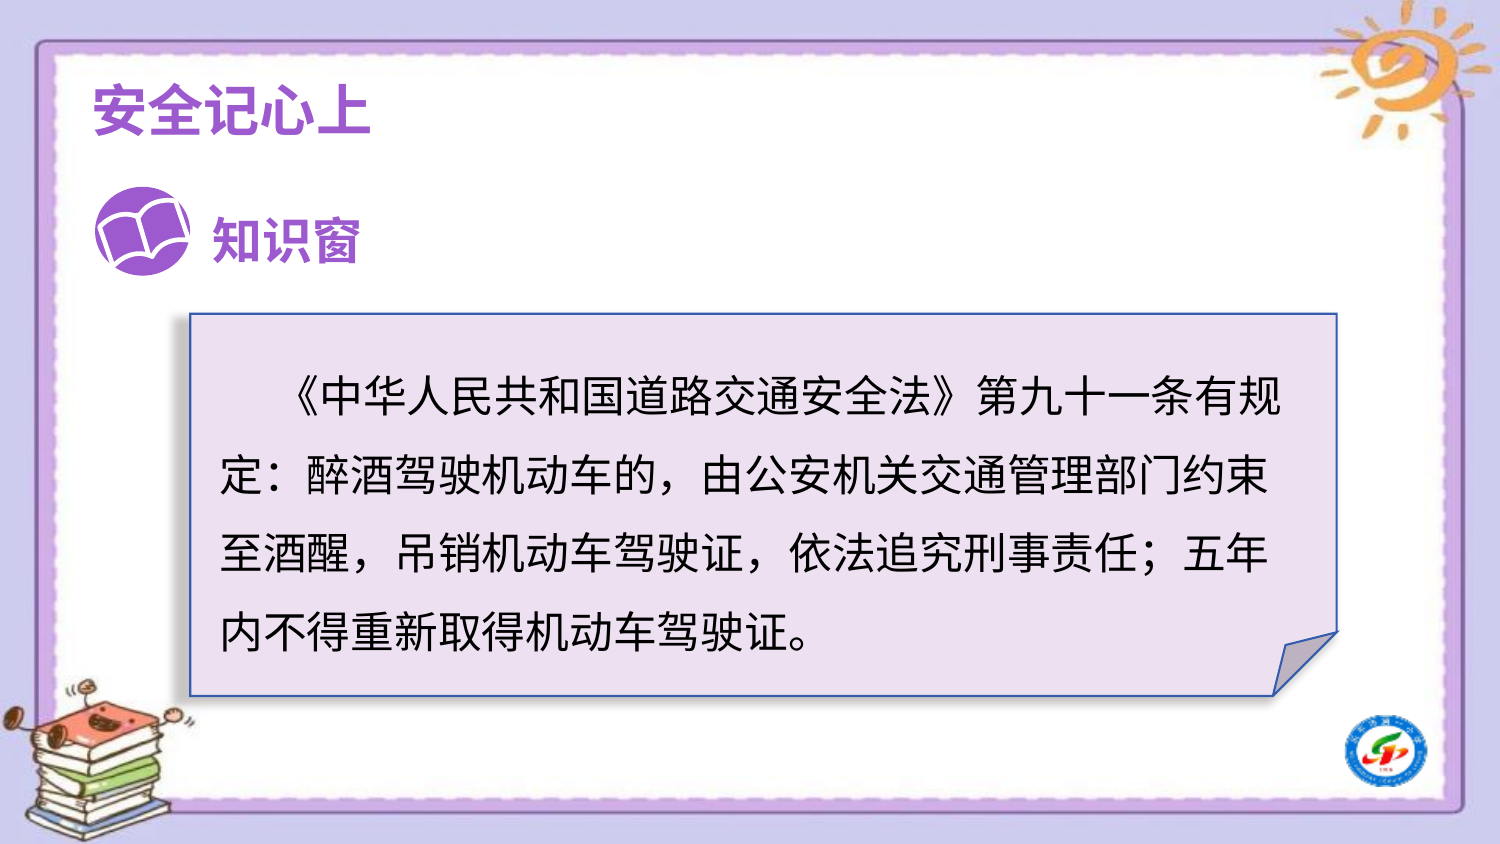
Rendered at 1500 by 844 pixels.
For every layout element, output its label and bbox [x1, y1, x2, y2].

picture [1336, 714, 1429, 787]
list [0, 0, 1500, 844]
text_box [136, 213, 150, 257]
